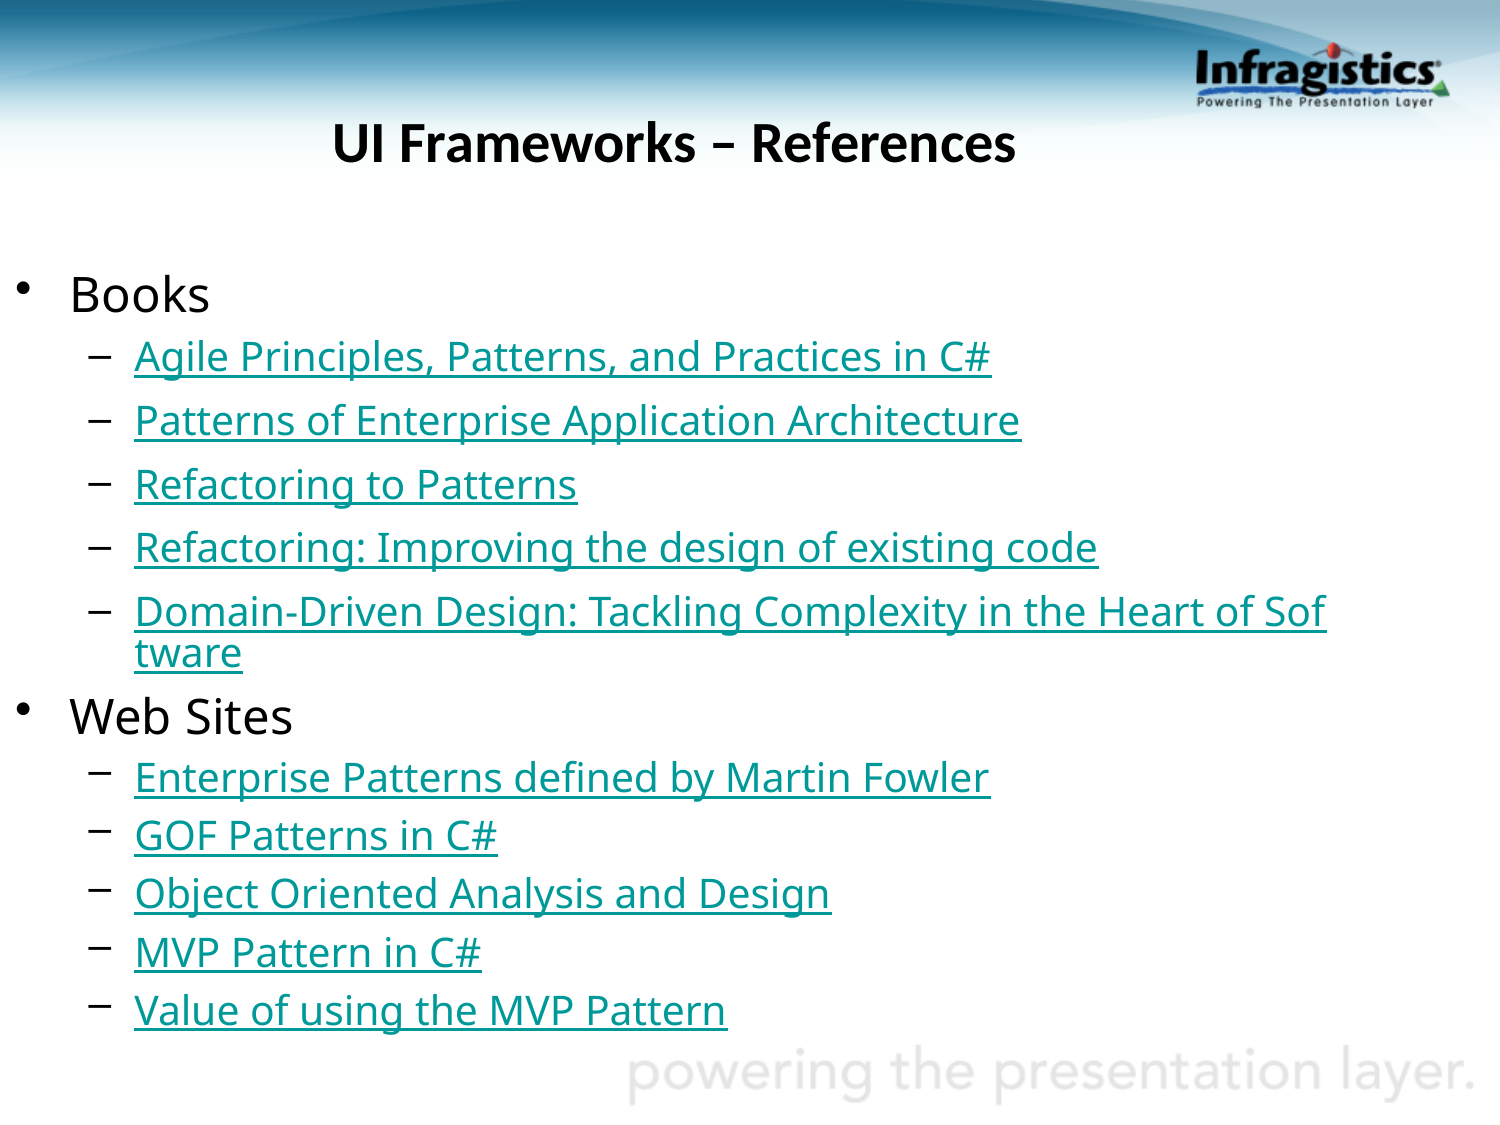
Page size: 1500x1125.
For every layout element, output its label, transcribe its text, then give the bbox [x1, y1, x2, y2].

list Books Agile Principles, Patterns, and Practices in C# Patterns of Enterprise Application Architecture Refactoring to Patterns Refactoring: Improving the design of existing code Domain-Driven Design: Tackling Complexity in the Heart of Software Web Sites Enterprise Patterns defined by Martin Fowler GOF Patterns in C# Object Oriented Analysis and Design MVP Pattern in C# Value of using the MVP Pattern [0, 262, 1351, 1006]
picture [0, 0, 1500, 1125]
title UI Frameworks – References [0, 44, 1351, 233]
